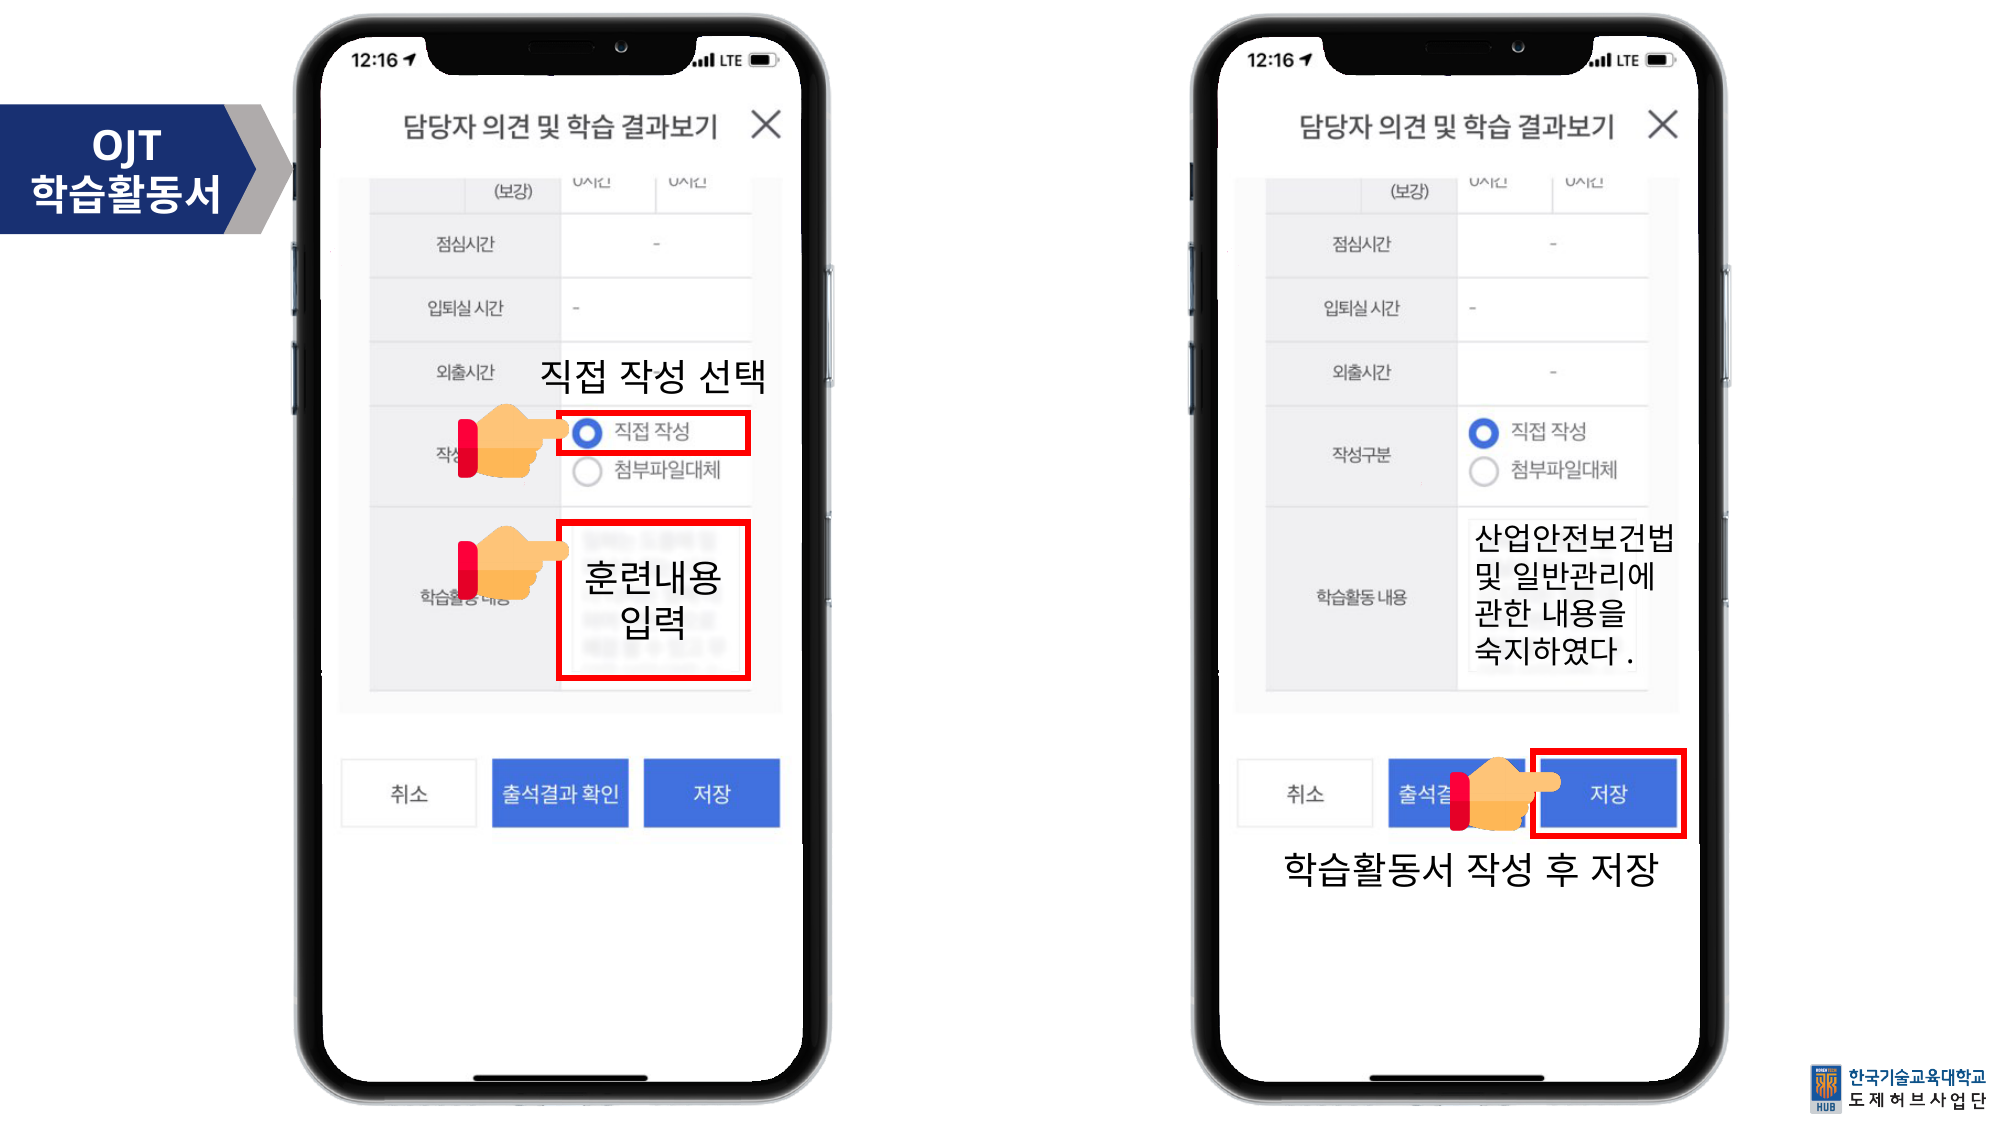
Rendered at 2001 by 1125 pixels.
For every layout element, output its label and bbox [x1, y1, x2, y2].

picture [1166, 0, 1748, 1125]
picture [269, 0, 852, 1125]
picture [1810, 1064, 1986, 1114]
text_box [0, 104, 294, 235]
